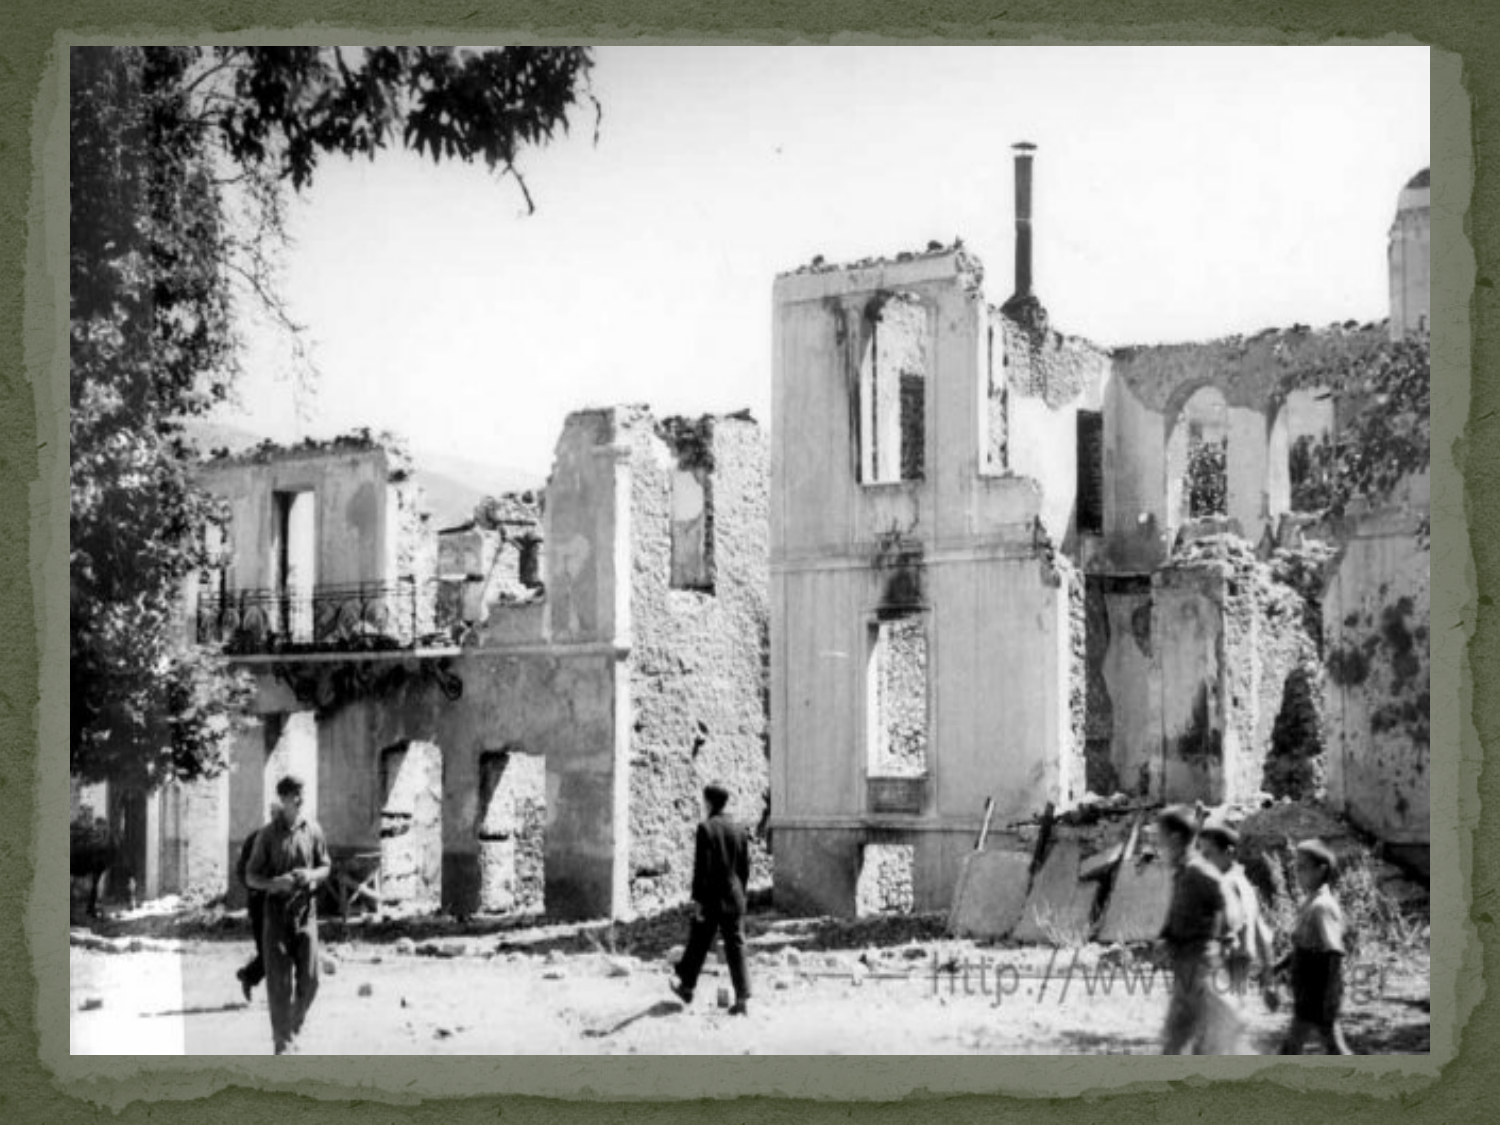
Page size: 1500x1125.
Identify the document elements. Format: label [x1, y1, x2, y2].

list [74, 50, 1427, 1052]
